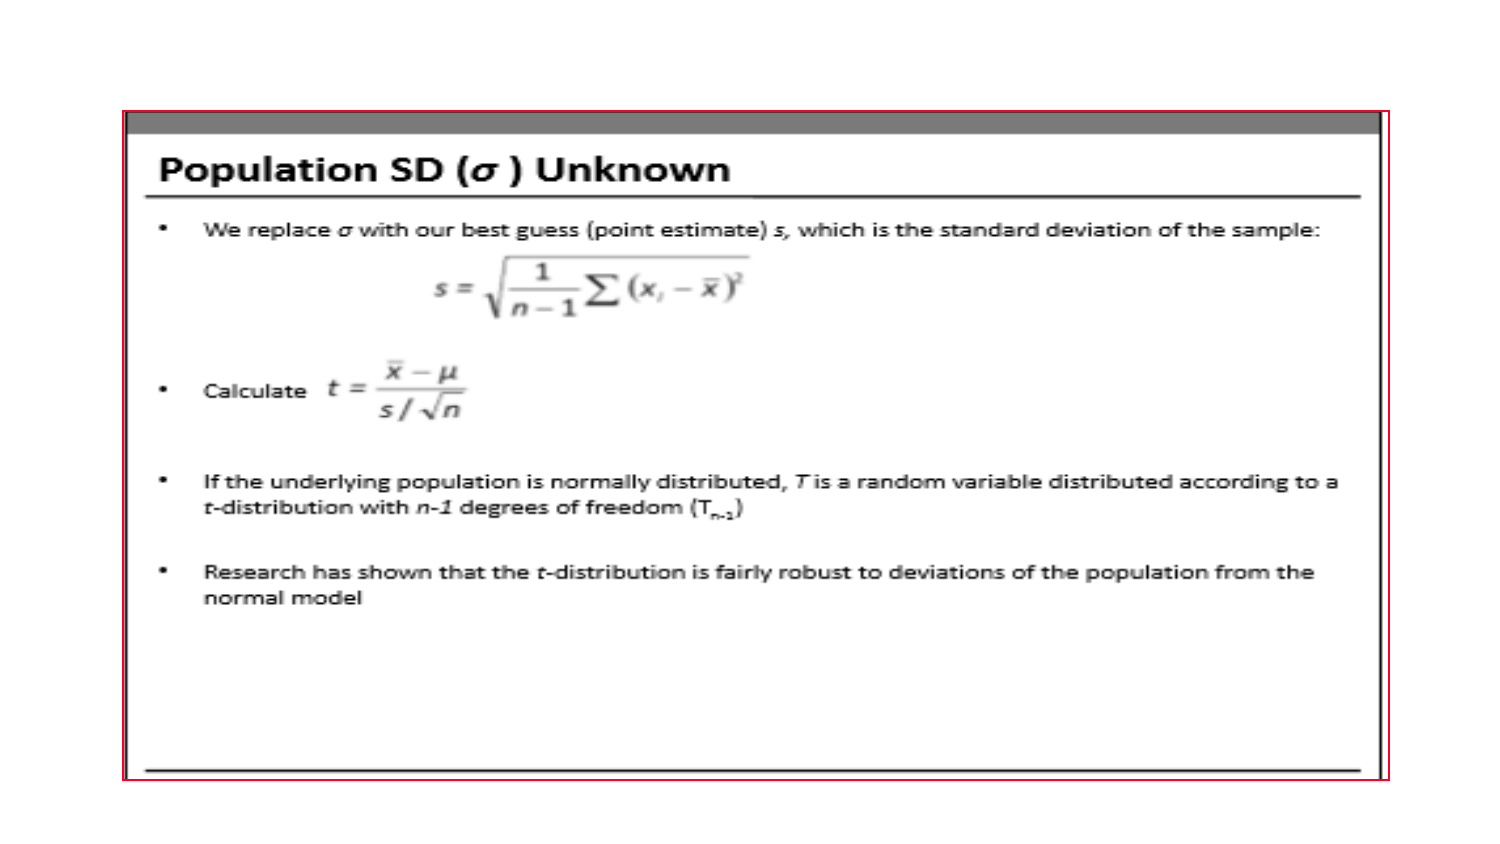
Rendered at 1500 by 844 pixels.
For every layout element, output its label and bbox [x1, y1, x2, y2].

picture [123, 111, 1388, 780]
